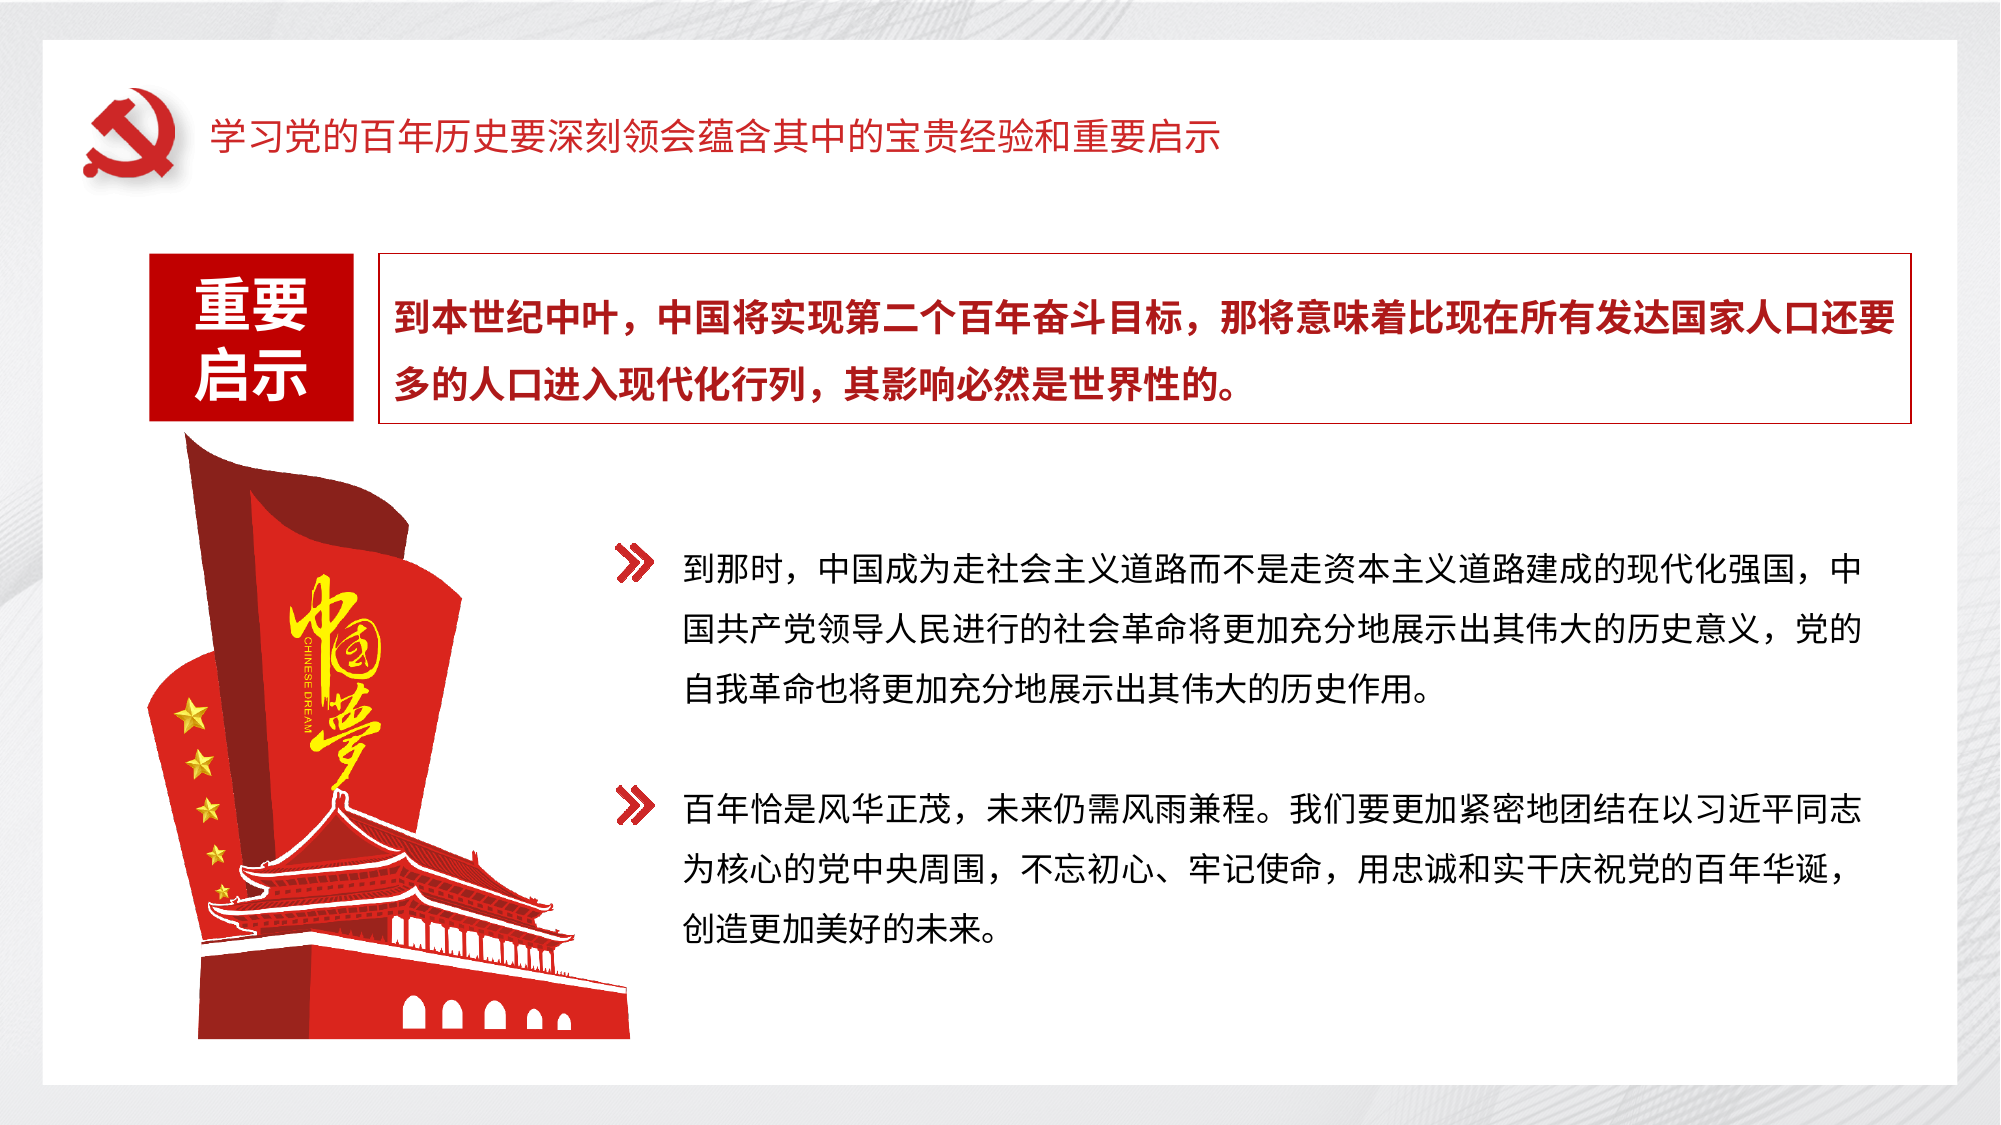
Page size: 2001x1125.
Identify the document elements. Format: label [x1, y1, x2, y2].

text_box [76, 74, 1768, 198]
text_box [818, 528, 1863, 947]
picture [0, 0, 2000, 1125]
